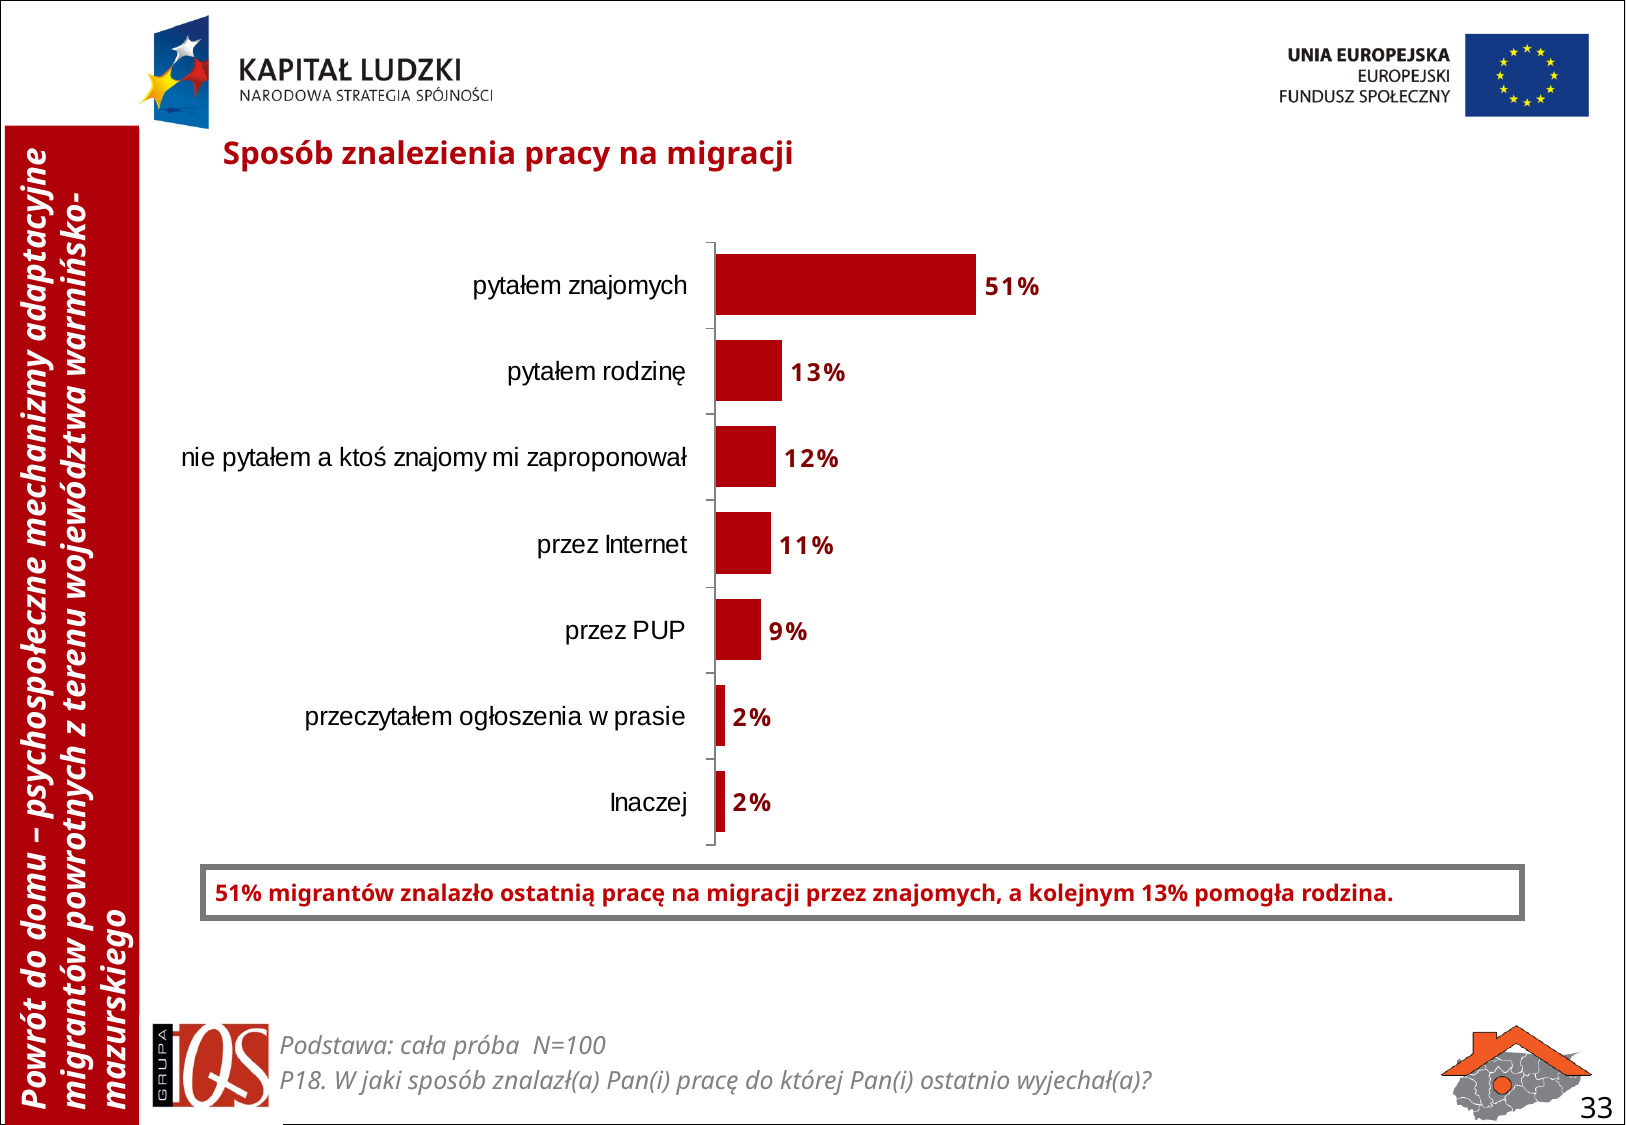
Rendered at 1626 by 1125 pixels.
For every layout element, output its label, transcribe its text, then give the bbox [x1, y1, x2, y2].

text_box 51% migrantów znalazło ostatnią pracę na migracji przez znajomych, a kolejnym 13% pomogła rodzina. [203, 867, 1522, 919]
picture [139, 1015, 283, 1125]
title Sposób znalezienia pracy na migracji [222, 0, 1543, 179]
picture [139, 15, 222, 129]
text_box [167, 234, 1237, 854]
picture [1543, 7, 1617, 143]
text_box P18. W jaki sposób znalazł(a) Pan(i) pracę do której Pan(i) ostatnio wyjechał(a)? [273, 1065, 1219, 1096]
text_box Podstawa: cała próba N=100 [273, 1029, 1219, 1060]
picture [1438, 1023, 1594, 1082]
slide_number 33 [1249, 1082, 1625, 1125]
